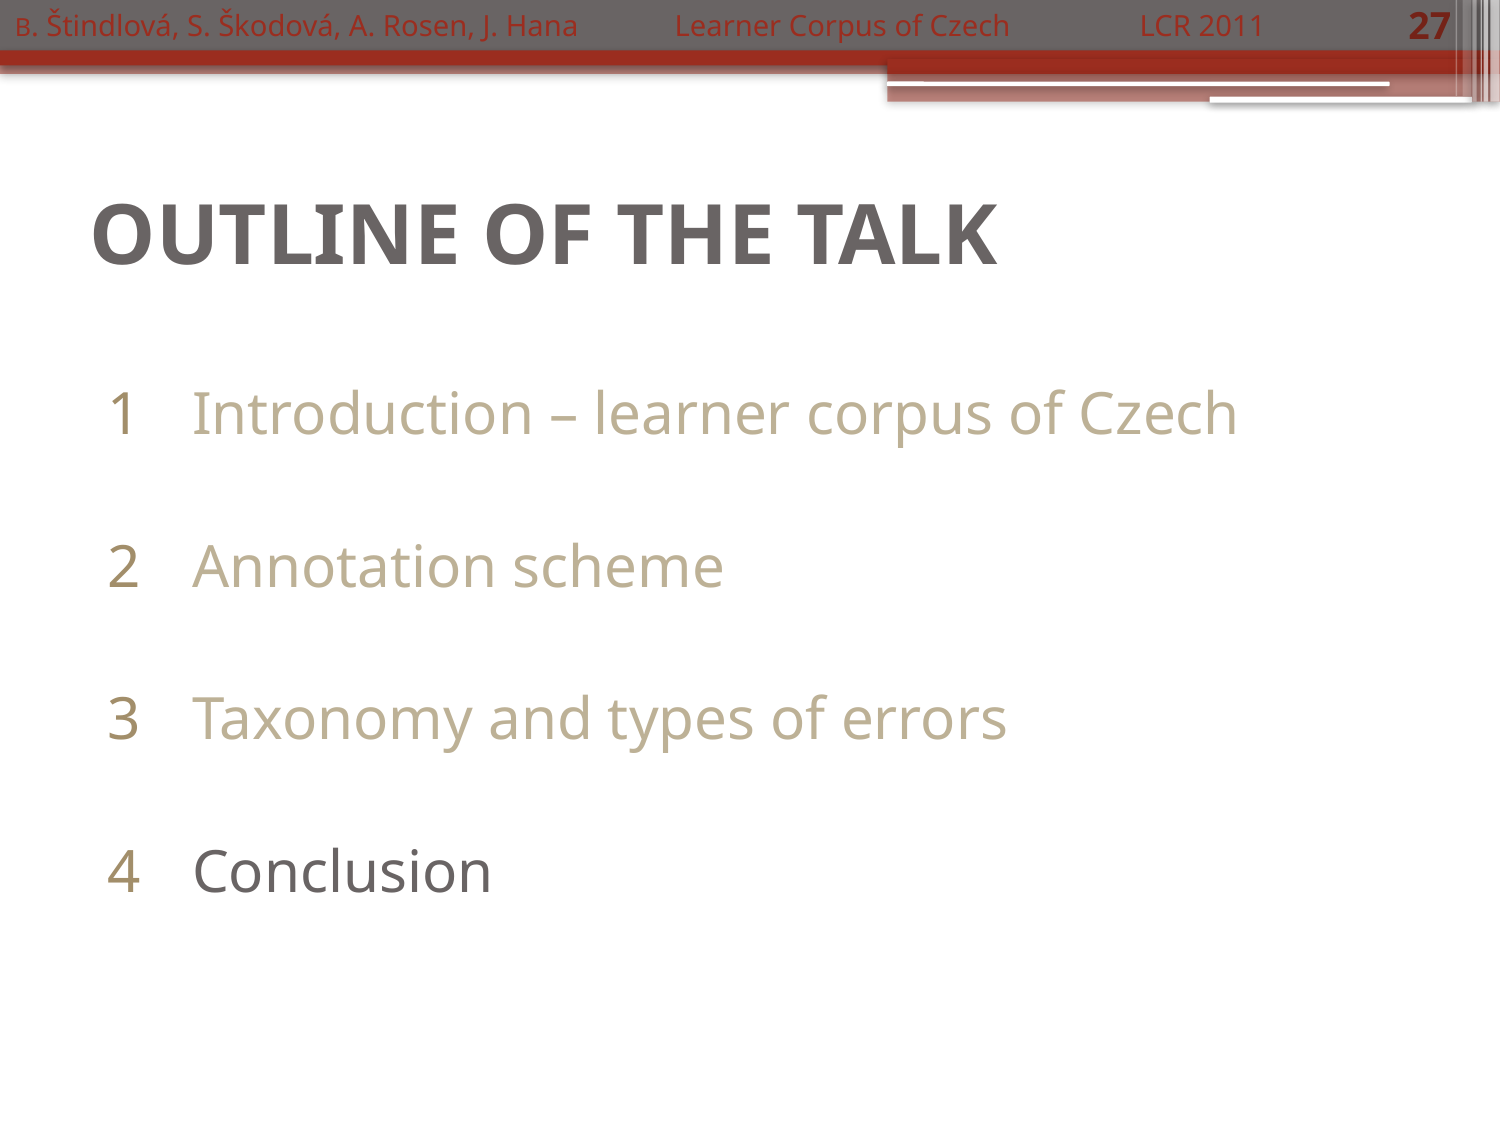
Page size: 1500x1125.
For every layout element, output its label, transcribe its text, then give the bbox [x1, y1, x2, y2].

text_box B. Štindlová, S. Škodová, A. Rosen, J. Hana Learner Corpus of Czech LCR 2011 [0, 0, 1341, 75]
title OUTLINE OF THE TALK [75, 137, 1425, 327]
slide_number 27 [1341, 0, 1466, 61]
list Introduction – learner corpus of Czech Annotation scheme Taxonomy and types of errors Conclusion [75, 368, 1425, 1079]
